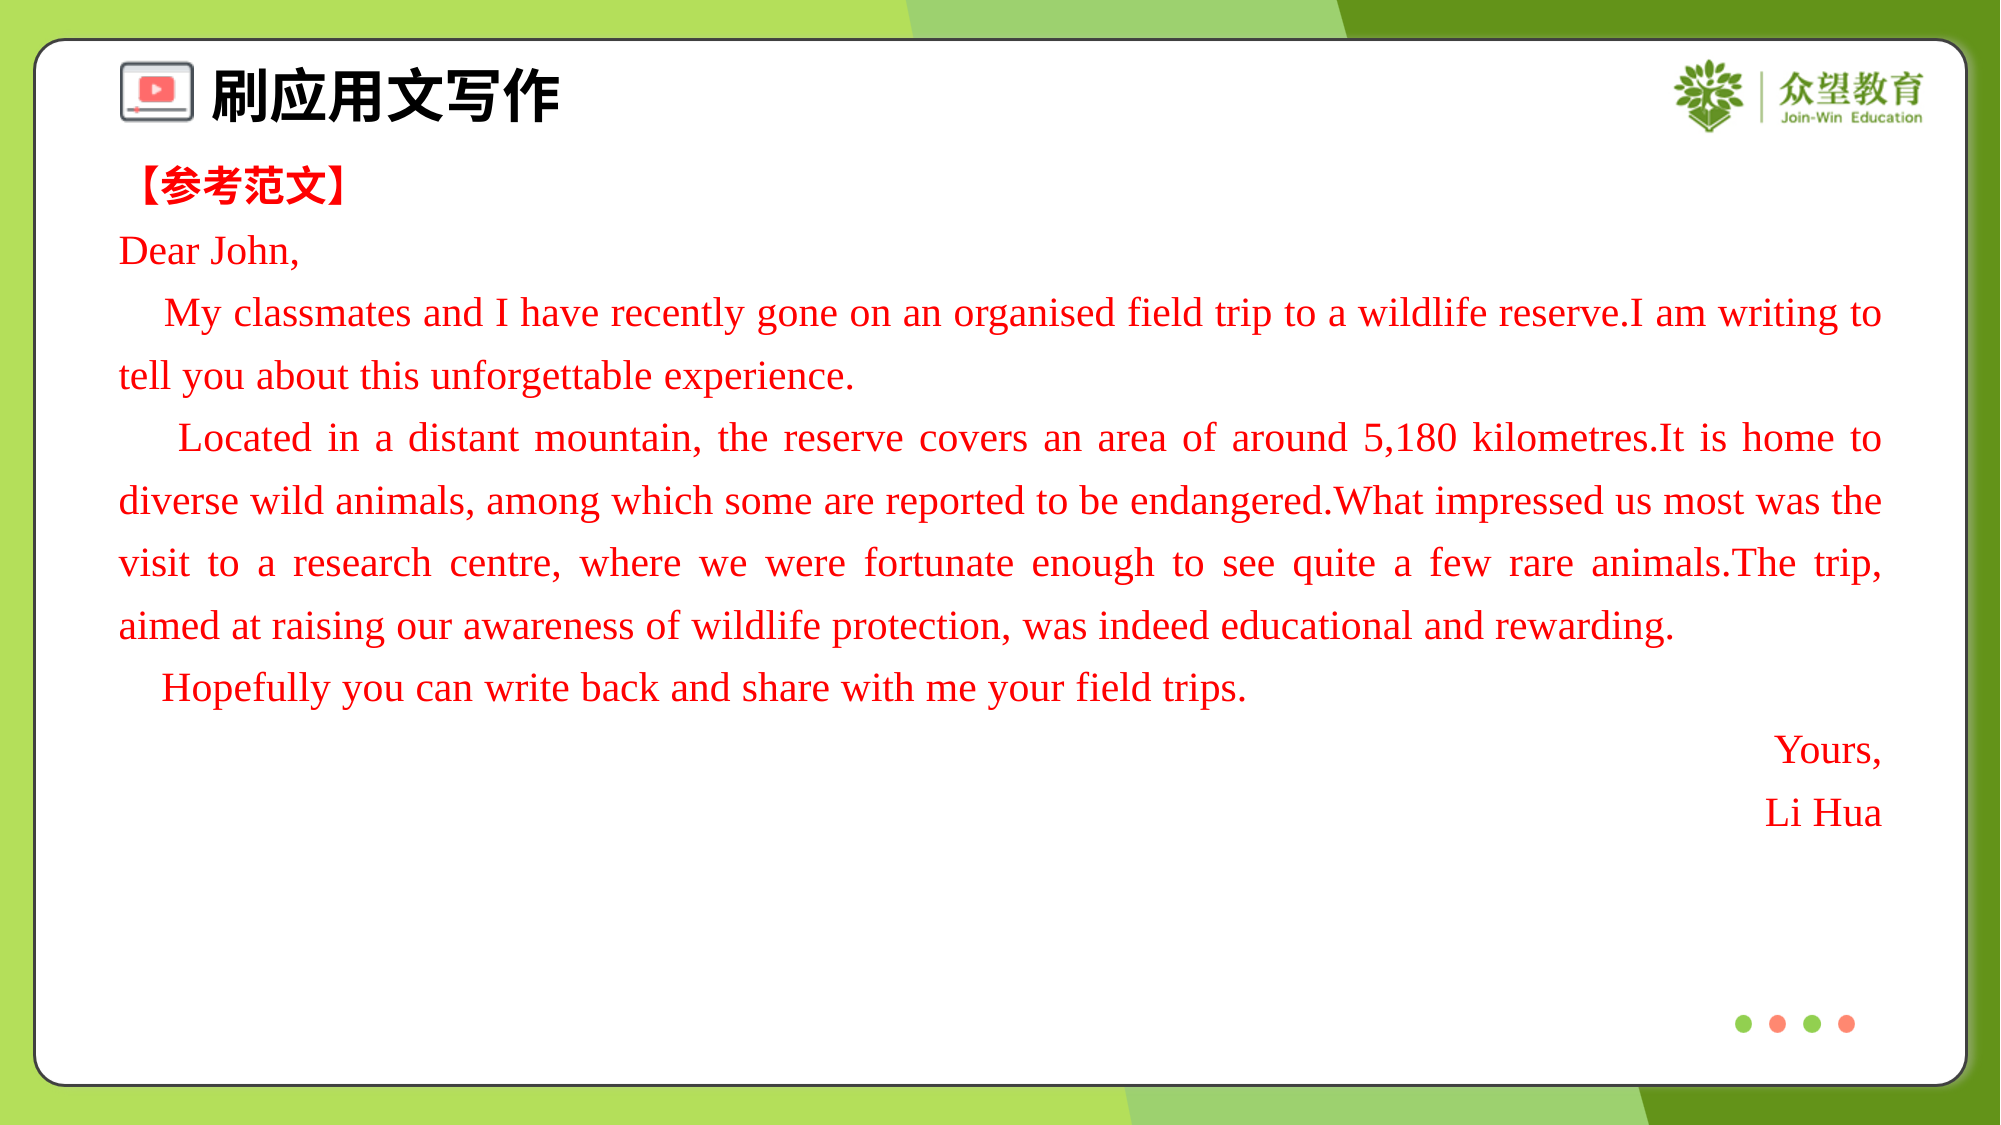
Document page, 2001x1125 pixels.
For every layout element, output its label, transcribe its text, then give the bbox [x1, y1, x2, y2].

text_box 【参考范文】 Dear John, My classmates and I have recently gone on an organised field trip to a wildlife reserve.I am writing to tell you about this unforgettable experience. Located in a distant mountain, the reserve covers an area of around 5,180 kilometres.It is home to diverse wild animals, among which some are reported to be endangered.What impressed us most was the visit to a research centre, where we were fortunate enough to see quite a few rare animals.The trip, aimed at raising our awareness of wildlife protection, was indeed educational and rewarding. Hopefully you can write back and share with me your field trips. Yours, Li Hua [118, 147, 1883, 893]
picture [0, 0, 2000, 1125]
